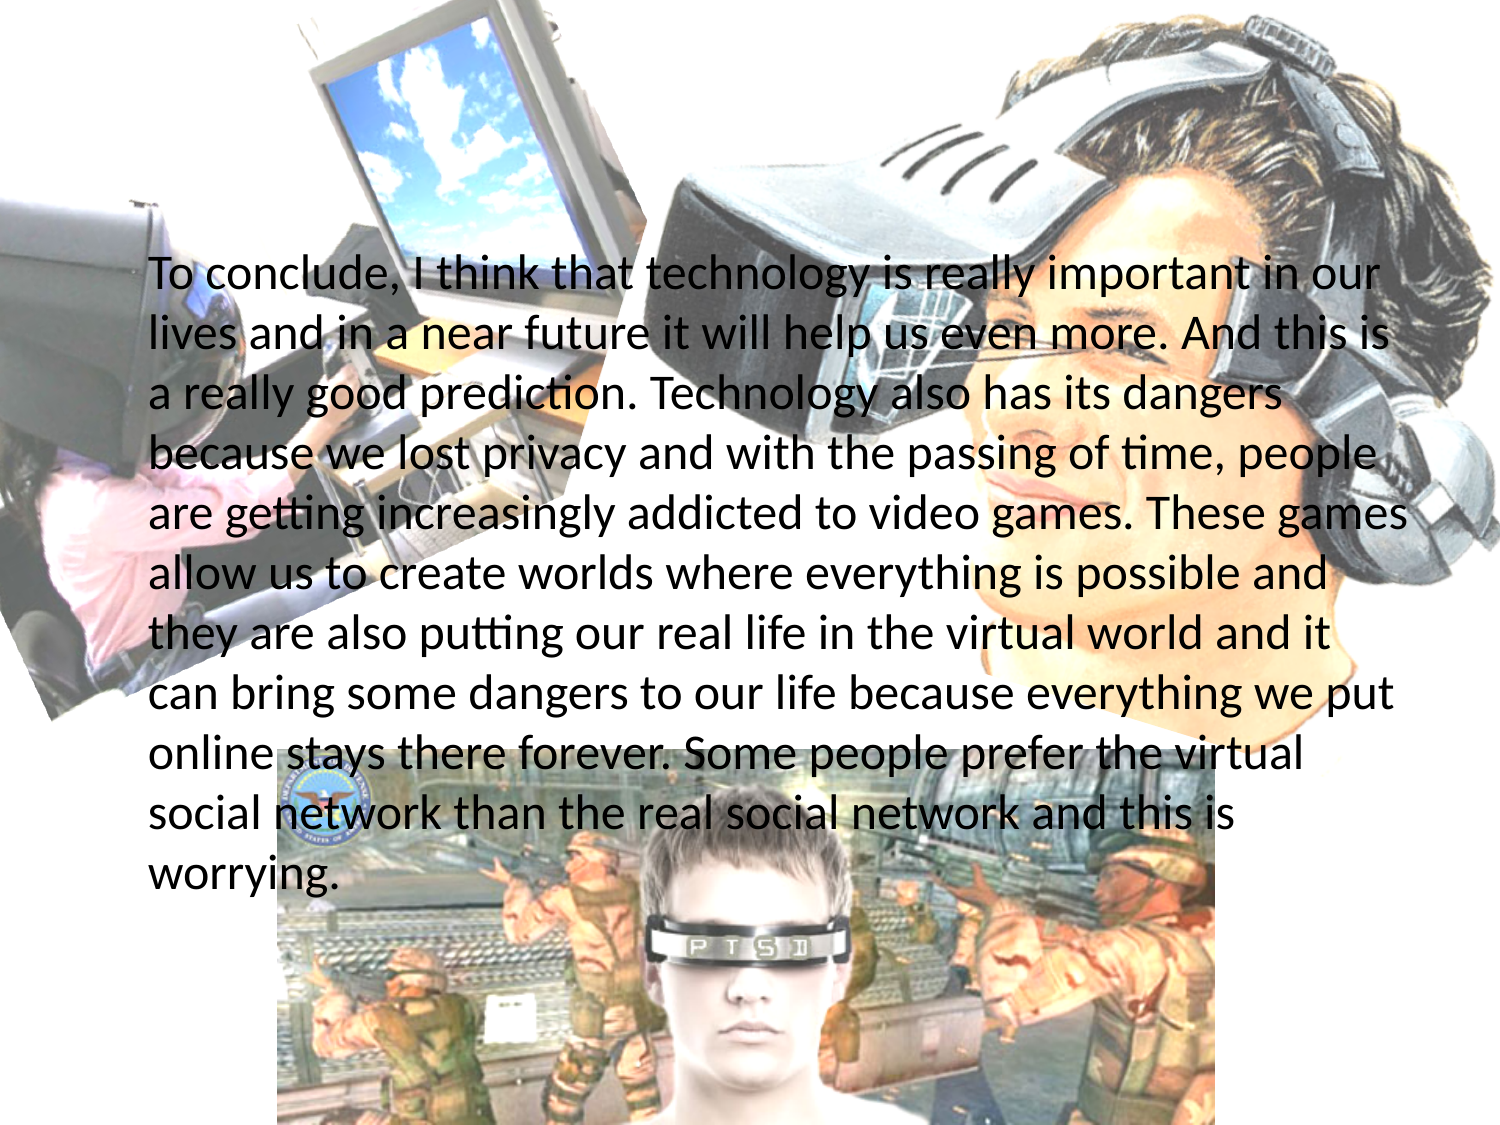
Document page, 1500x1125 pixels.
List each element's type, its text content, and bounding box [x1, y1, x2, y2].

picture [277, 749, 1216, 1125]
picture [0, 0, 1500, 694]
list To conclude, I think that technology is really important in our lives and in a near future it will help us even more. And this is a really good prediction. Technology also has its dangers because we lost privacy and with the passing of time, people are getting increasingly addicted to video games. These games allow us to create worlds where everything is possible and they are also putting our real life in the virtual world and it can bring some dangers to our life because everything we put online stays there forever. Some people prefer the virtual social network than the real social network and this is worrying. [76, 604, 1427, 953]
